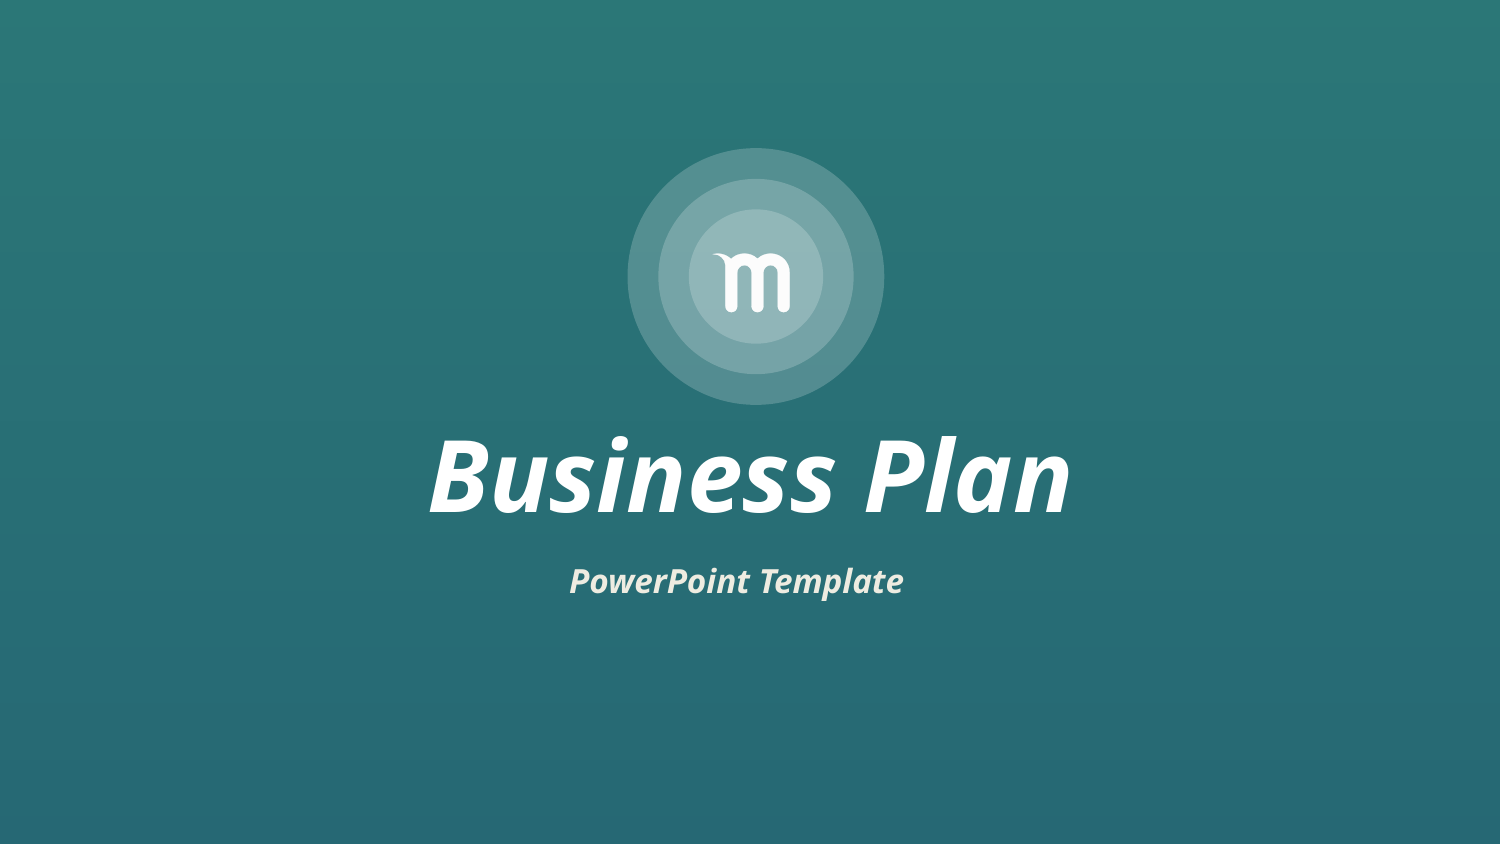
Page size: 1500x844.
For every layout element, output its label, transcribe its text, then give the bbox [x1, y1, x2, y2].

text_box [627, 147, 885, 406]
text_box PowerPoint Template [554, 532, 946, 608]
text_box Business Plan [412, 404, 1090, 540]
